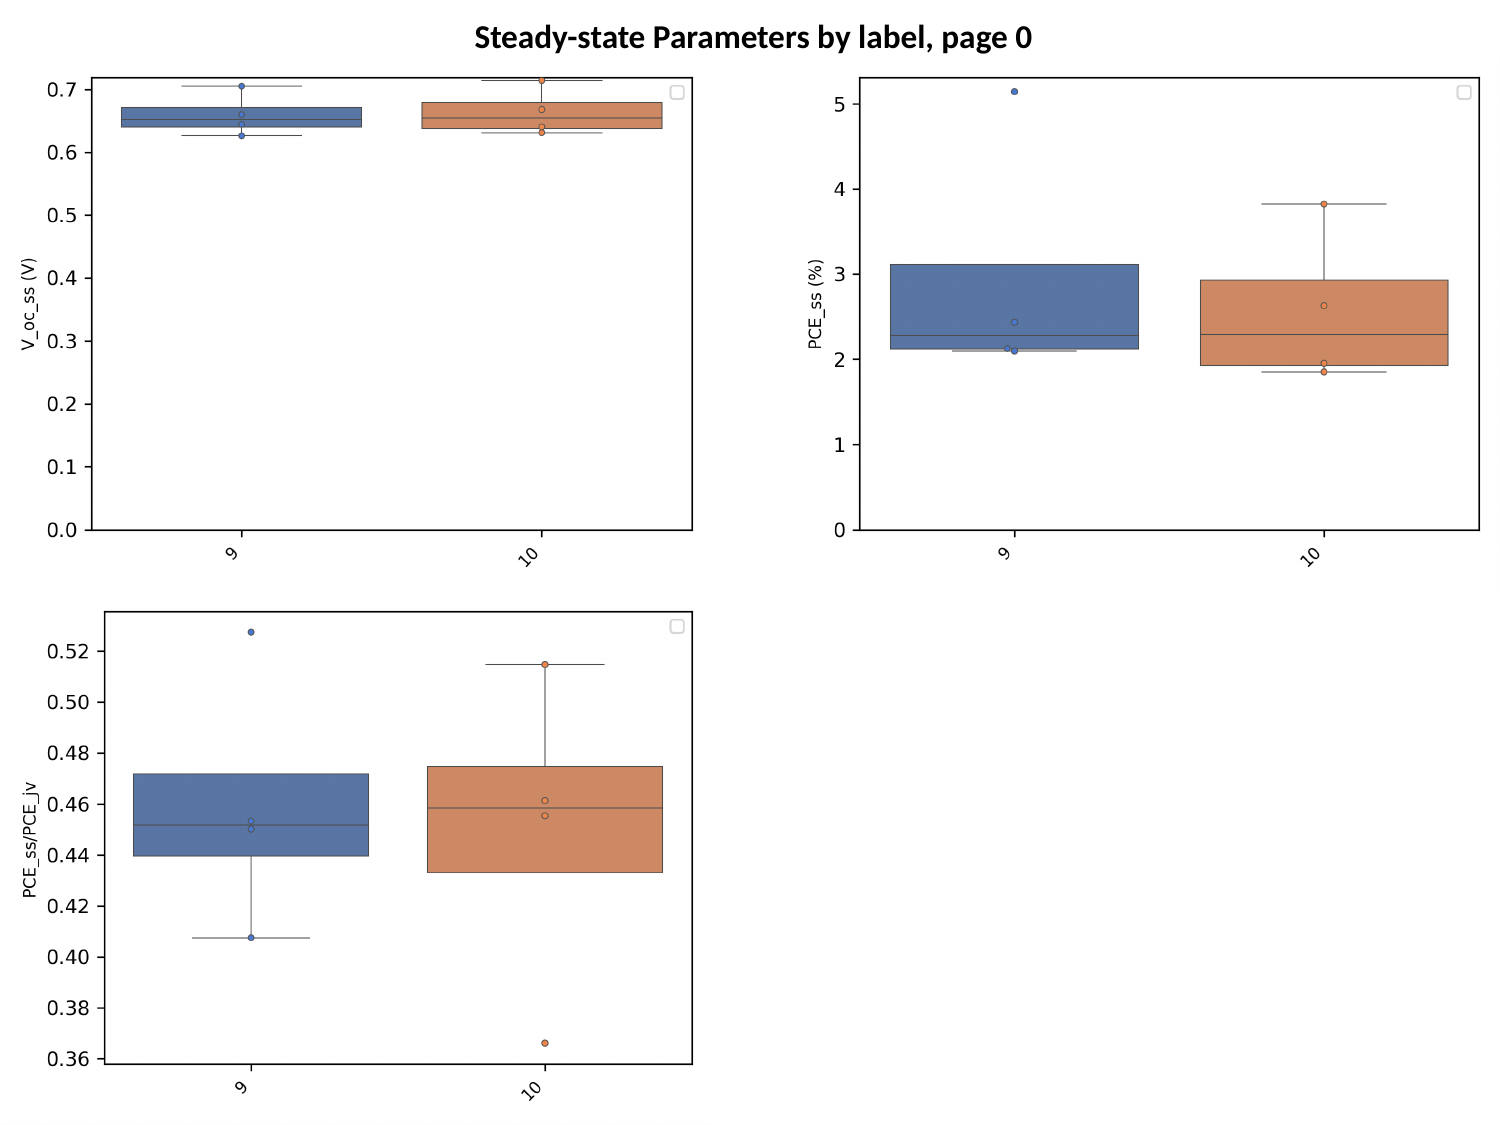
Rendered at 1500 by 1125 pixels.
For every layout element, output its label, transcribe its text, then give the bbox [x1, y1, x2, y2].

picture [787, 56, 1500, 591]
picture [0, 56, 713, 1125]
title Steady-state Parameters by label, page 0 [0, 0, 1500, 75]
